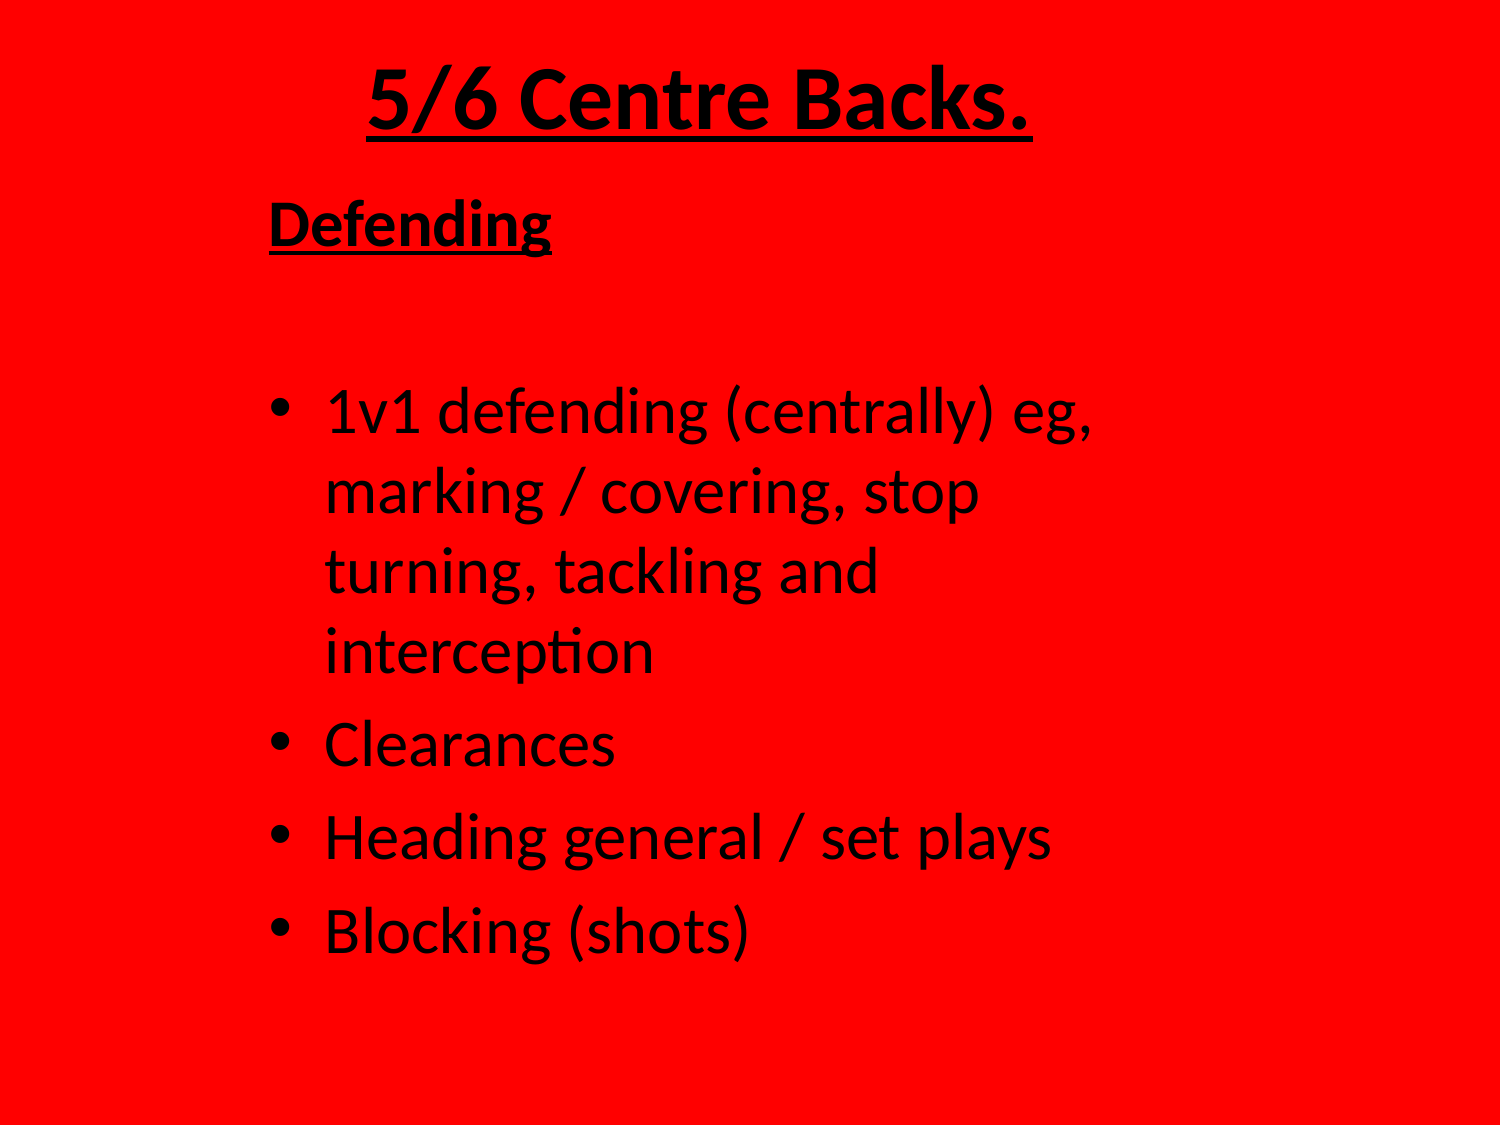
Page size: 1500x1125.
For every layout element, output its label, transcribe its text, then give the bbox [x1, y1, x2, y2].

text_box 5/6 Centre Backs. [218, 30, 1181, 219]
text_box Defending 1v1 defending (centrally) eg, marking / covering, stop turning, tackling and interception Clearances Heading general / set plays Blocking (shots) [253, 172, 1217, 898]
